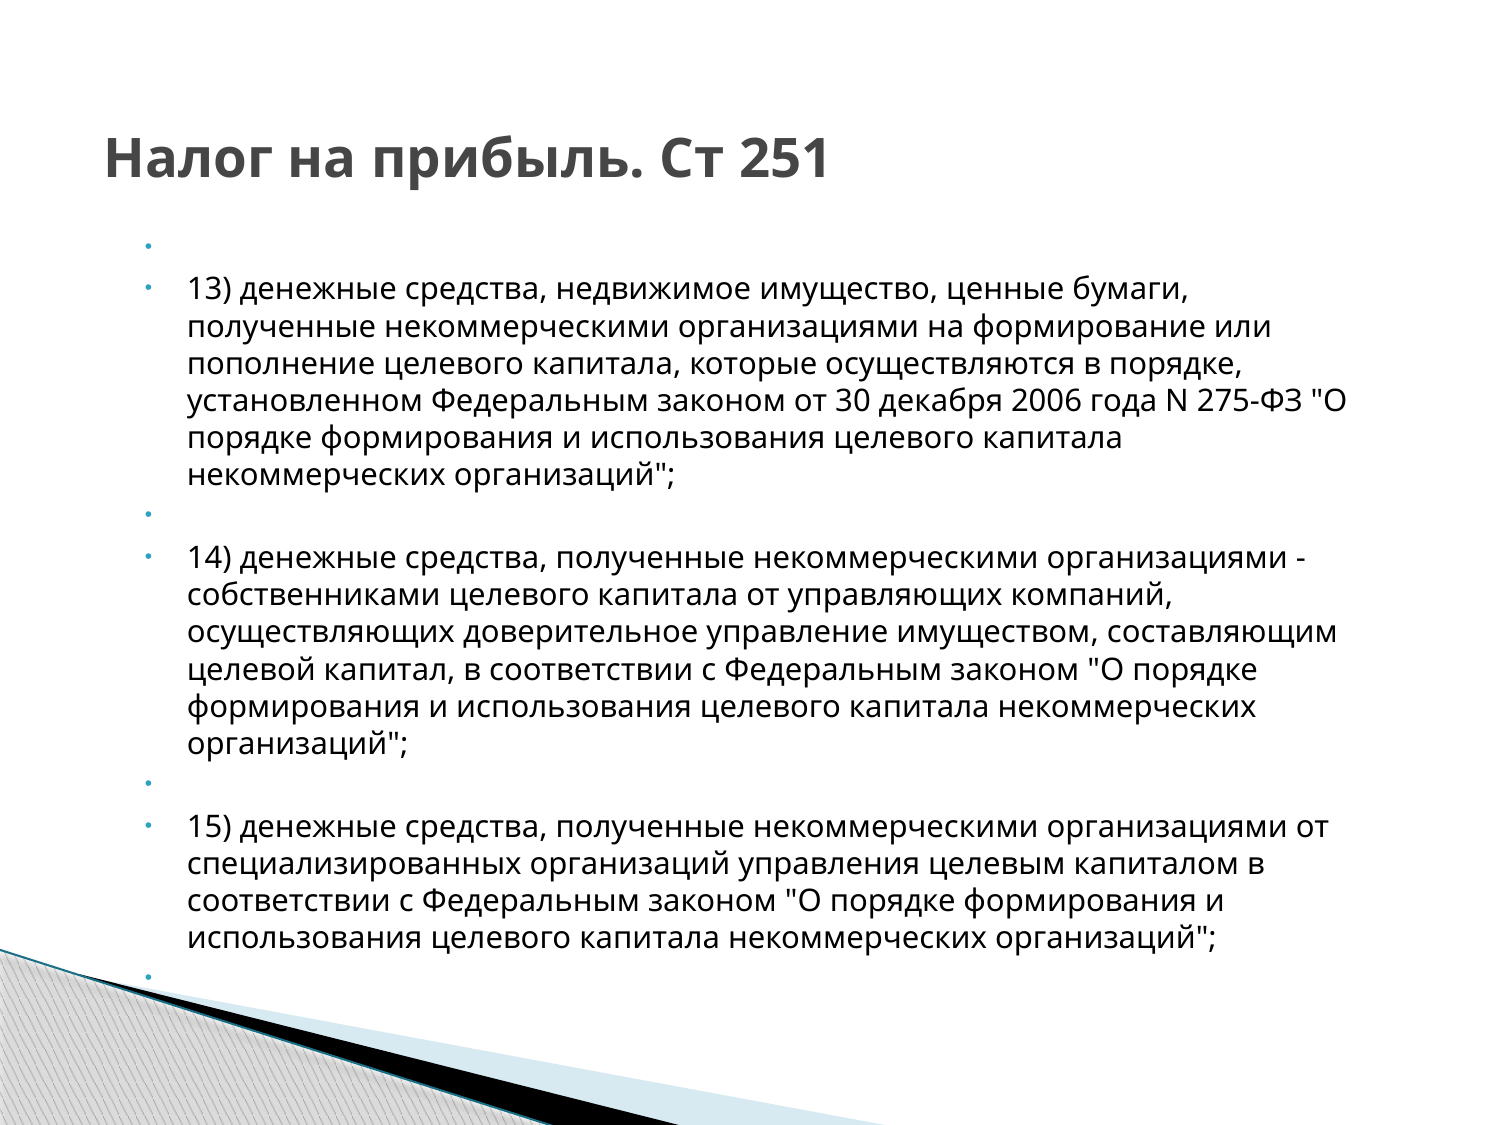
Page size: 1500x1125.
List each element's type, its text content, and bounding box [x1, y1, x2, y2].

list 13) денежные средства, недвижимое имущество, ценные бумаги, полученные некоммерческими организациями на формирование или пополнение целевого капитала, которые осуществляются в порядке, установленном Федеральным законом от 30 декабря 2006 года N 275-ФЗ "О порядке формирования и использования целевого капитала некоммерческих организаций"; 14) денежные средства, полученные некоммерческими организациями - собственниками целевого капитала от управляющих компаний, осуществляющих доверительное управление имуществом, составляющим целевой капитал, в соответствии с Федеральным законом "О порядке формирования и использования целевого капитала некоммерческих организаций"; 15) денежные средства, полученные некоммерческими организациями от специализированных организаций управления целевым капиталом в соответствии с Федеральным законом "О порядке формирования и использования целевого капитала некоммерческих организаций"; [112, 220, 1365, 1005]
title Налог на прибыль. Ст 251 [88, 115, 1425, 197]
